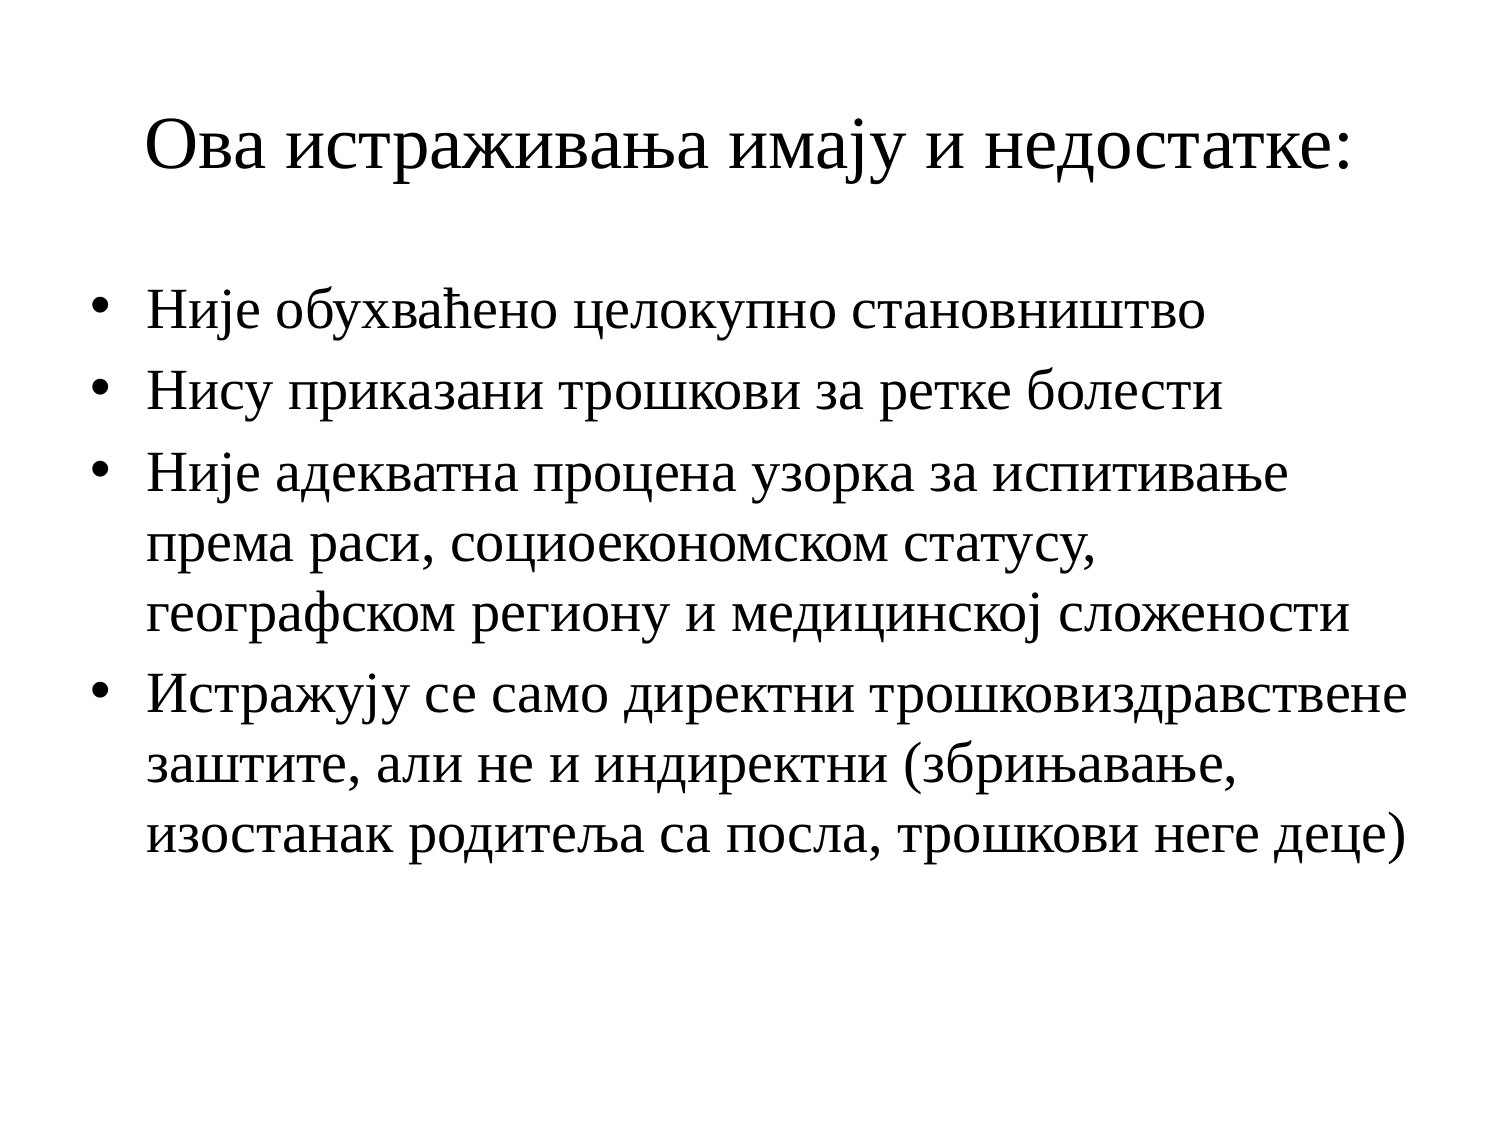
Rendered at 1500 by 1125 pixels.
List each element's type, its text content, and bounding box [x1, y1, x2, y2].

list Није обухваћено целокупно становништво Нису приказани трошкови за ретке болести Није адекватна процена узорка за испитивање према раси, социоекономском статусу, географском региону и медицинској сложености Истражују се само директни трошковиздравствене заштите, али не и индиректни (збрињавање, изостанак родитеља са посла, трошкови неге деце) [75, 262, 1425, 1005]
title Ова истраживања имају и недостатке: [75, 45, 1425, 233]
